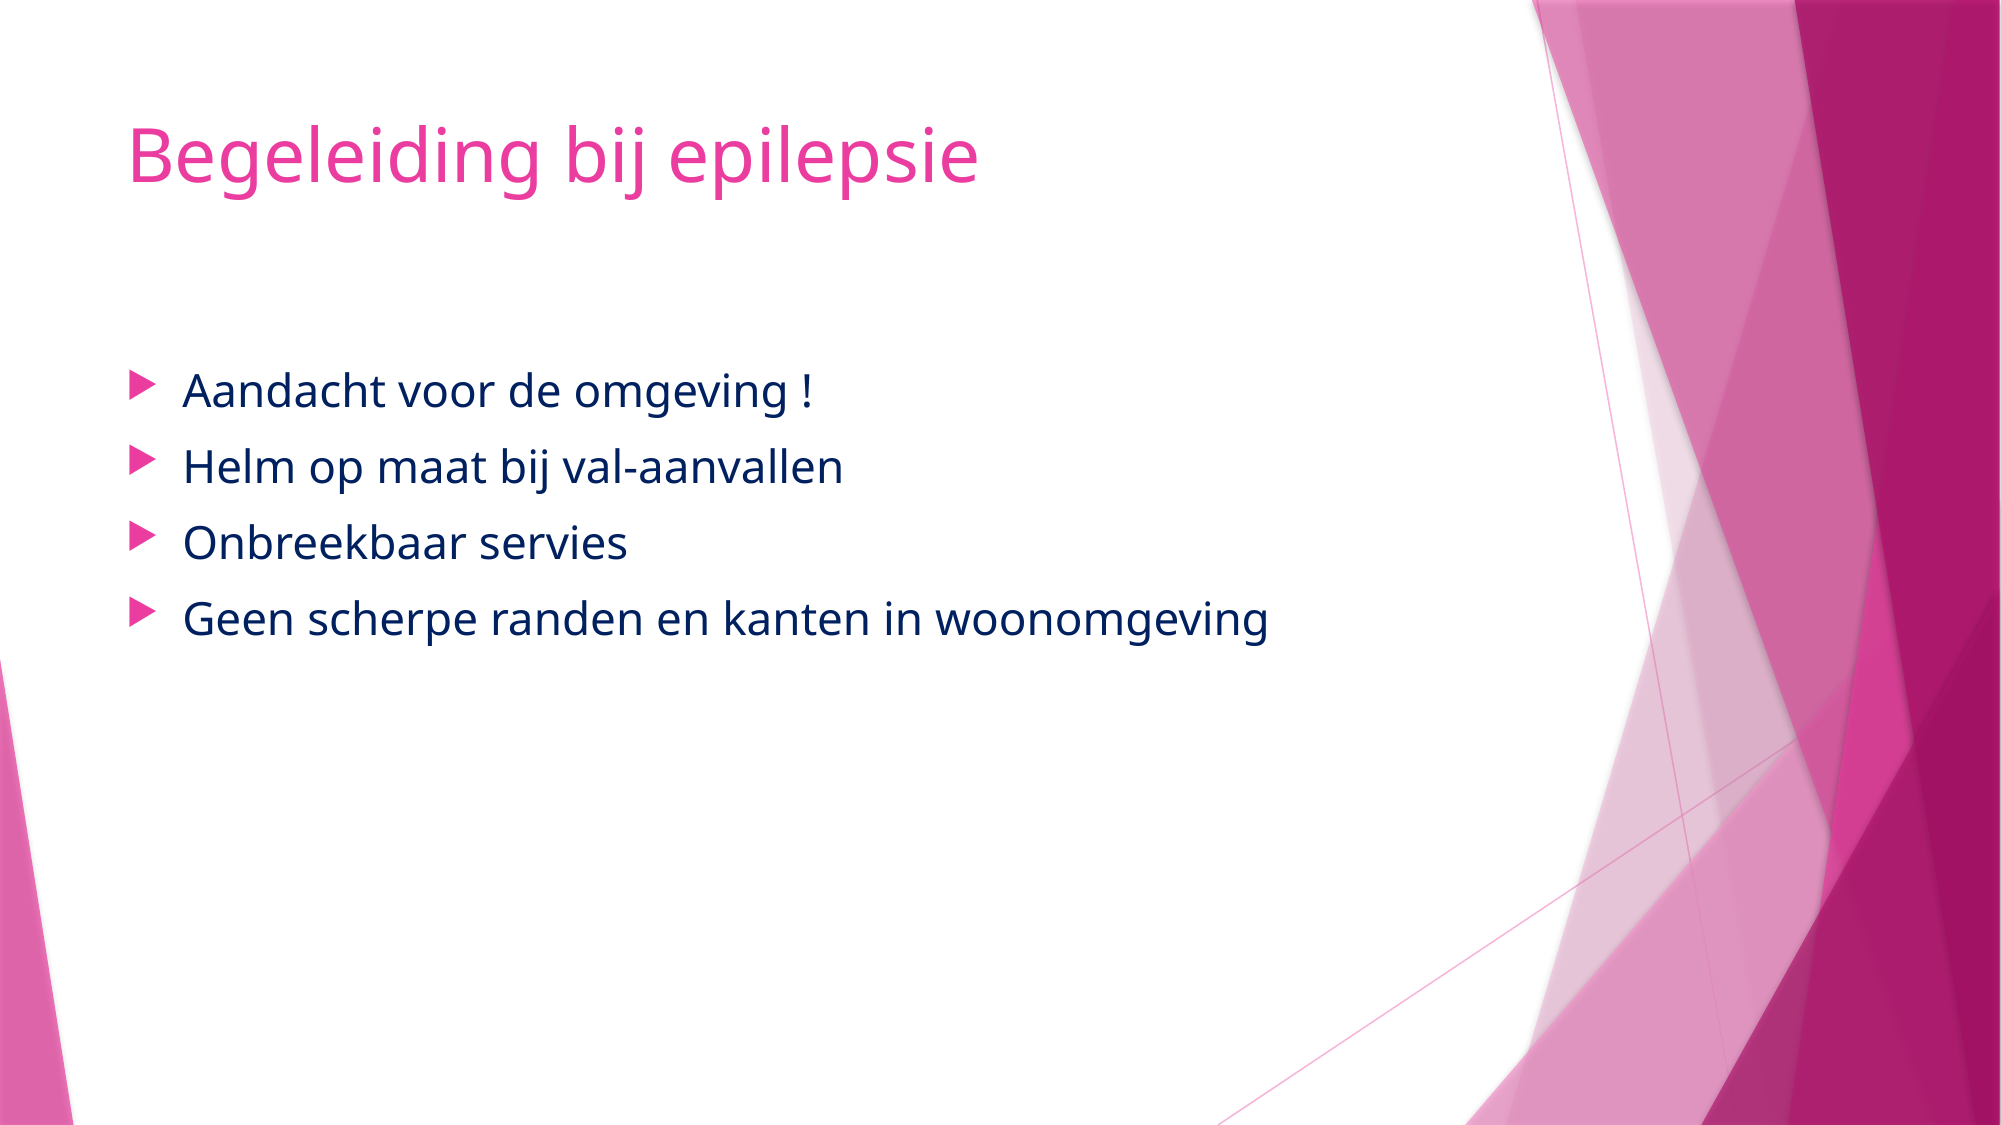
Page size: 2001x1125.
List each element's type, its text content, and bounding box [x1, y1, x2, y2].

title Begeleiding bij epilepsie [111, 99, 1522, 317]
list Aandacht voor de omgeving ! Helm op maat bij val-aanvallen Onbreekbaar servies Geen scherpe randen en kanten in woonomgeving [111, 354, 1522, 992]
